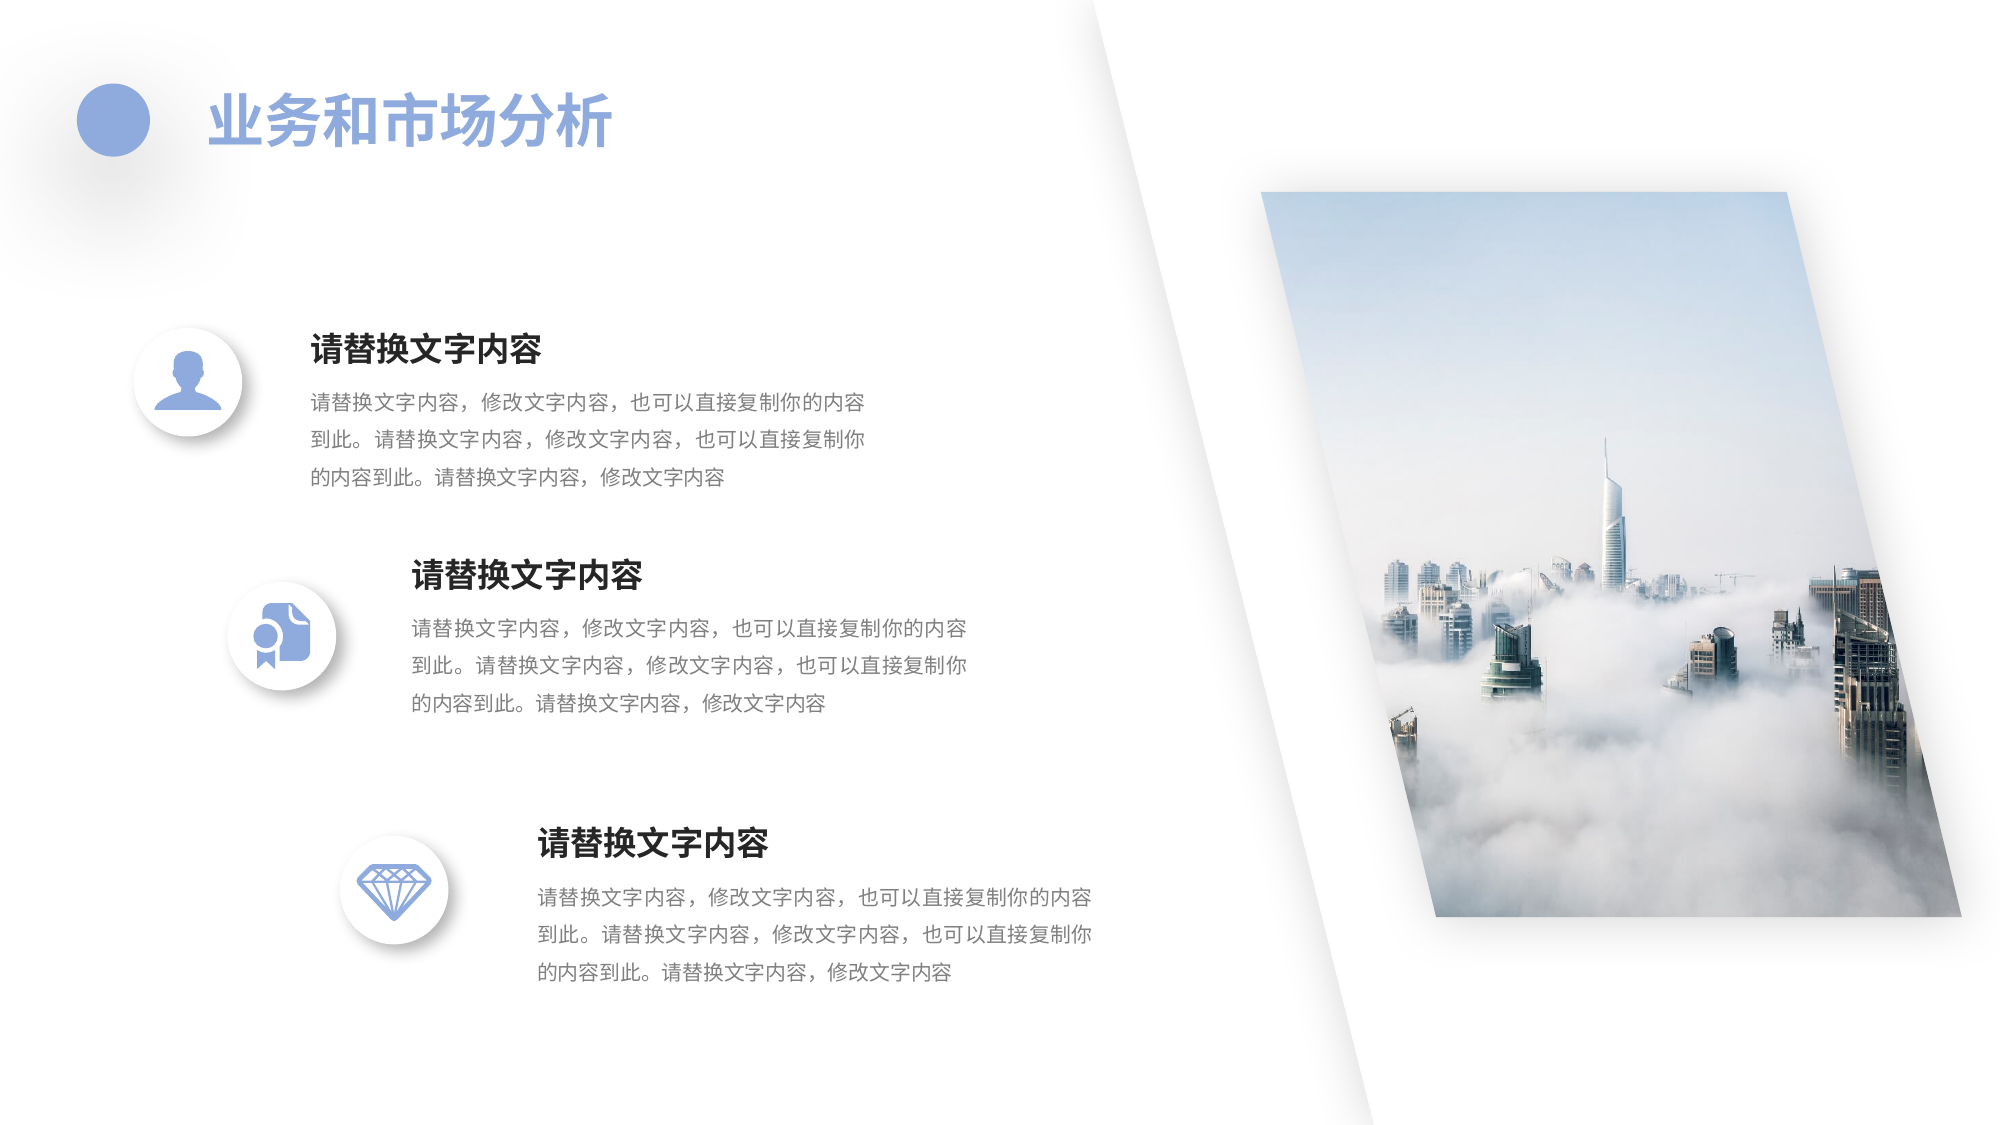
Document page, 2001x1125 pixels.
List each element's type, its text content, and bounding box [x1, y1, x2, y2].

text_box 请替换文字内容，修改文字内容，也可以直接复制你的内容到此。请替换文字内容，修改文字内容，也可以直接复制你的内容到此。请替换文字内容，修改文字内容 [411, 603, 967, 716]
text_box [133, 327, 243, 437]
text_box 请替换文字内容 [411, 553, 773, 594]
text_box [1259, 190, 1964, 919]
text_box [227, 581, 337, 691]
text_box 请替换文字内容 [537, 822, 899, 863]
text_box 业务和市场分析 [191, 77, 726, 162]
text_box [339, 835, 449, 945]
text_box 请替换文字内容，修改文字内容，也可以直接复制你的内容到此。请替换文字内容，修改文字内容，也可以直接复制你的内容到此。请替换文字内容，修改文字内容 [310, 377, 866, 490]
text_box 请替换文字内容 [310, 327, 672, 368]
text_box [75, 82, 152, 158]
text_box [1091, 0, 2000, 1125]
text_box 请替换文字内容，修改文字内容，也可以直接复制你的内容到此。请替换文字内容，修改文字内容，也可以直接复制你的内容到此。请替换文字内容，修改文字内容 [537, 871, 1093, 985]
